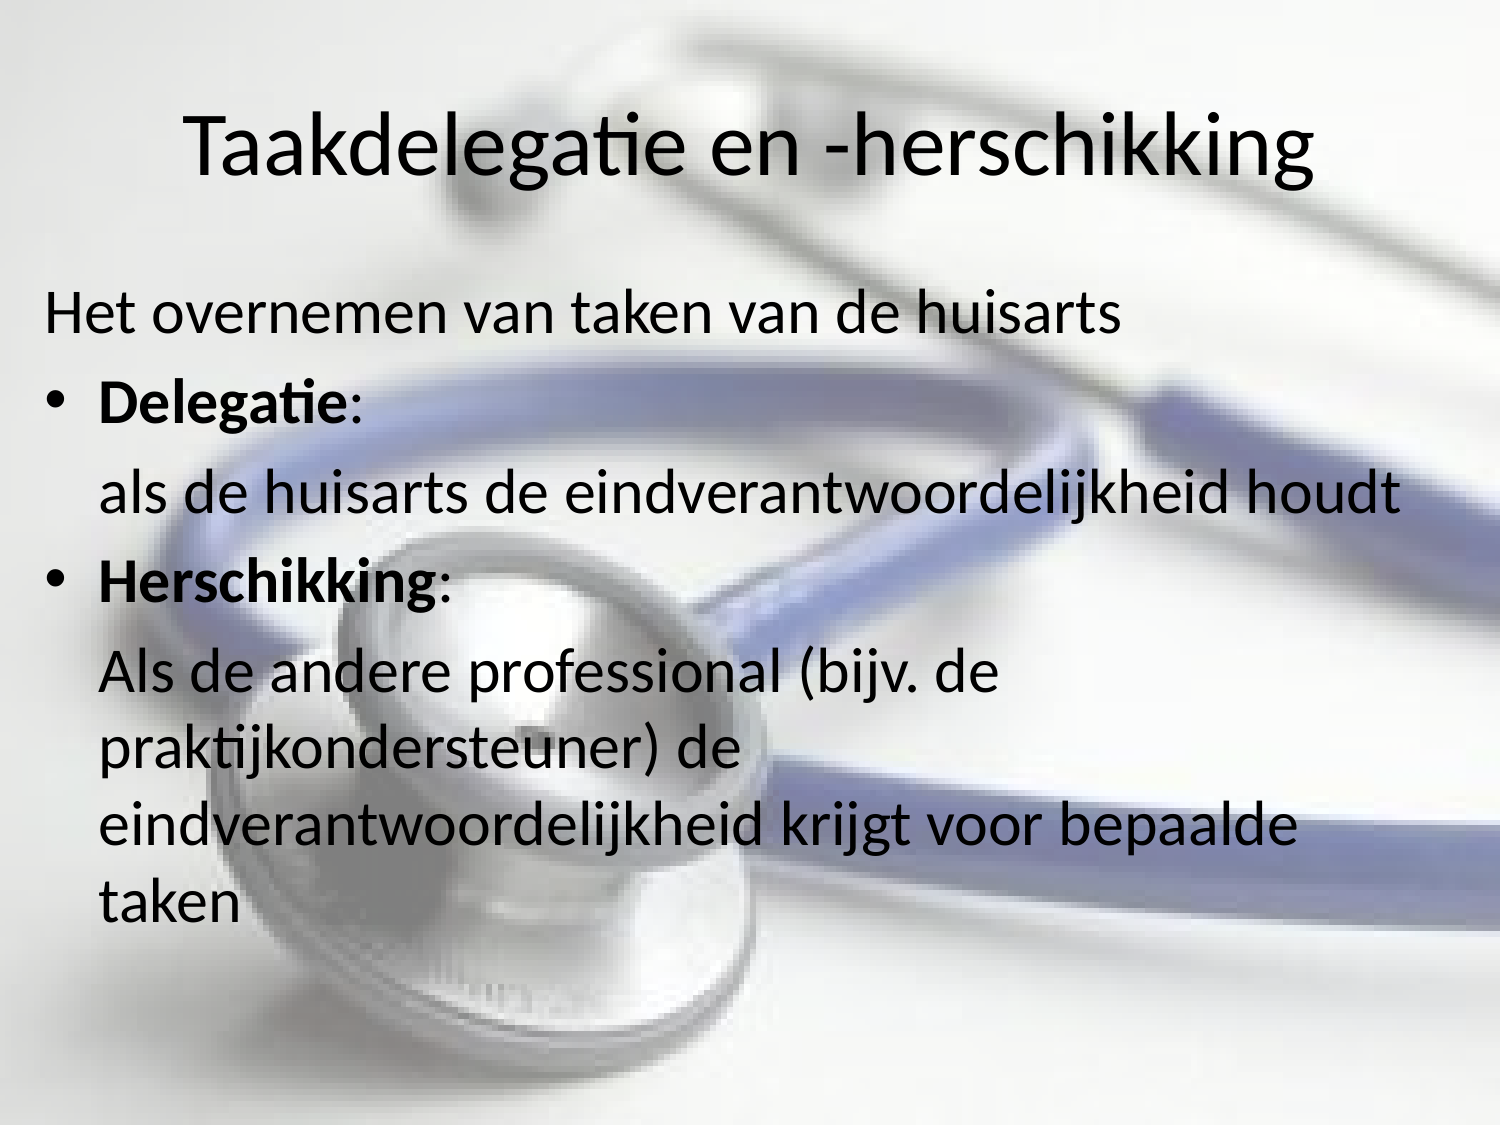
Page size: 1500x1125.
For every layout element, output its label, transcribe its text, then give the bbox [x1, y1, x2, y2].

title Taakdelegatie en -herschikking [75, 45, 1425, 233]
list Het overnemen van taken van de huisarts Delegatie: als de huisarts de eindverantwoordelijkheid houdt Herschikking: Als de andere professional (bijv. de praktijkondersteuner) de eindverantwoordelijkheid krijgt voor bepaalde taken [29, 262, 1436, 1005]
